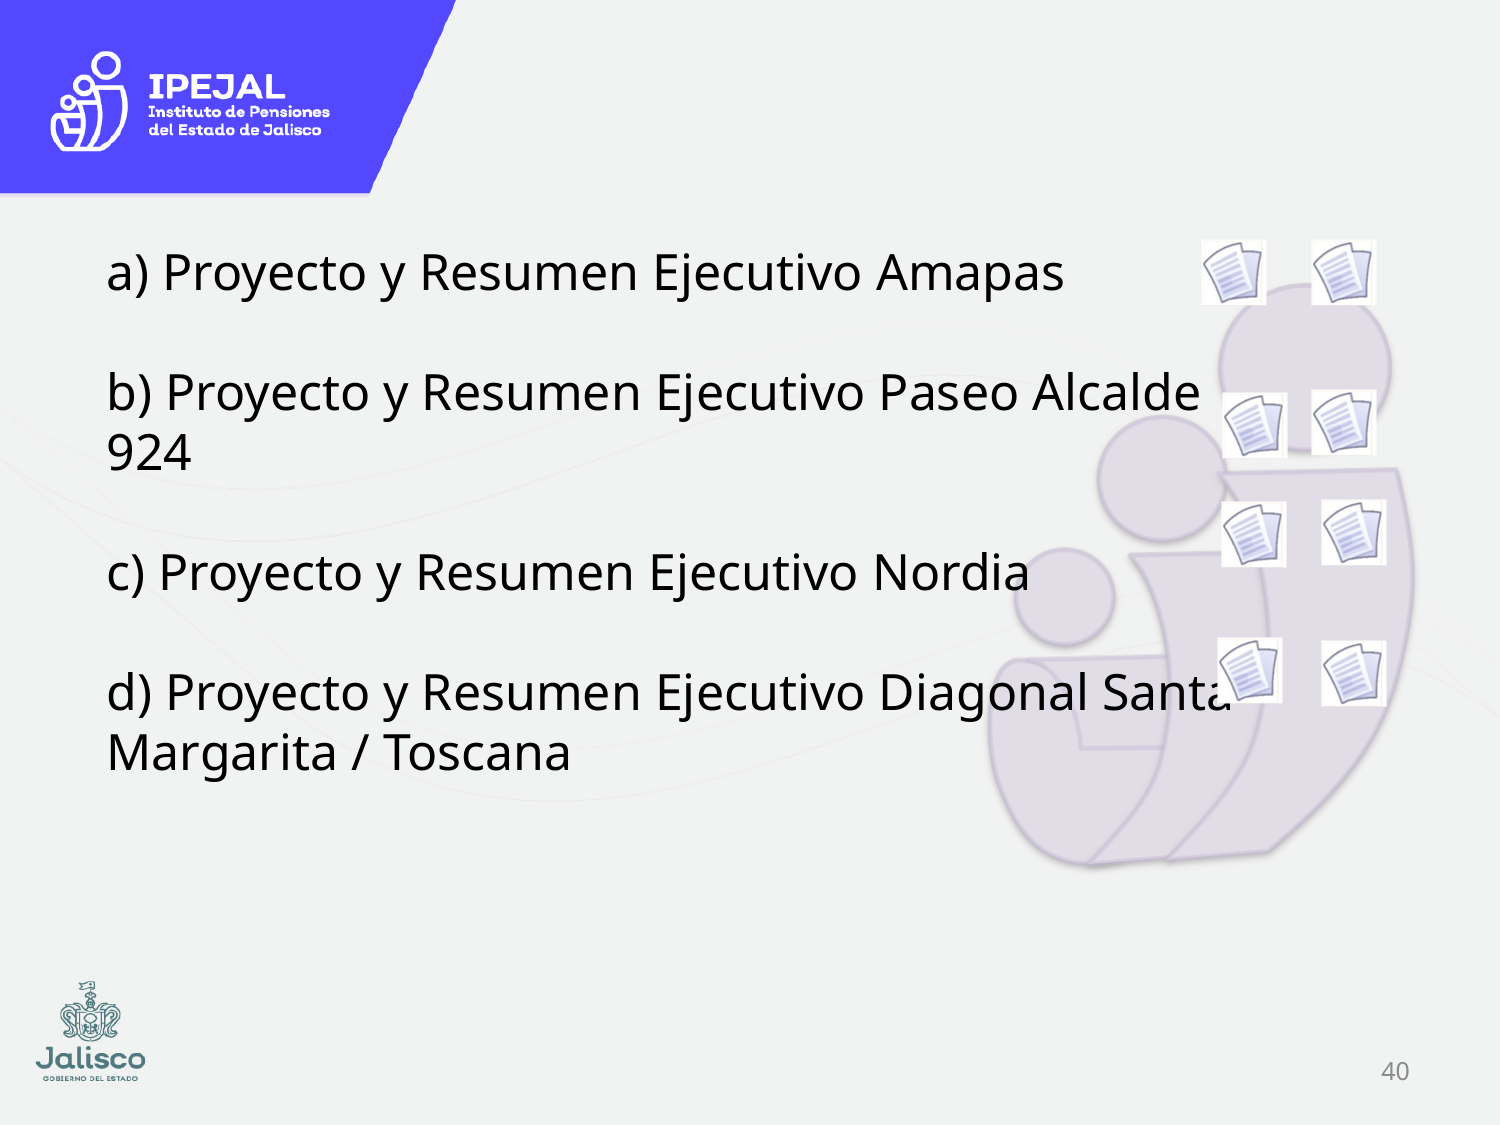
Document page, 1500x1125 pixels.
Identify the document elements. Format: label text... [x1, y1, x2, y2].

slide_number 39 [1074, 1042, 1425, 1103]
picture [1221, 392, 1288, 459]
picture [1321, 640, 1387, 708]
picture [0, 932, 1500, 1125]
picture [1311, 239, 1378, 306]
picture [1221, 501, 1287, 568]
picture [0, 0, 1500, 193]
picture [1201, 239, 1267, 306]
picture [1217, 637, 1283, 704]
picture [1321, 499, 1387, 567]
picture [1311, 389, 1378, 456]
title a) Proyecto y Resumen Ejecutivo Amapas b) Proyecto y Resumen Ejecutivo Paseo Alcalde 924 c) Proyecto y Resumen Ejecutivo Nordia d) Proyecto y Resumen Ejecutivo Diagonal Santa Margarita / Toscana [91, 97, 1287, 923]
